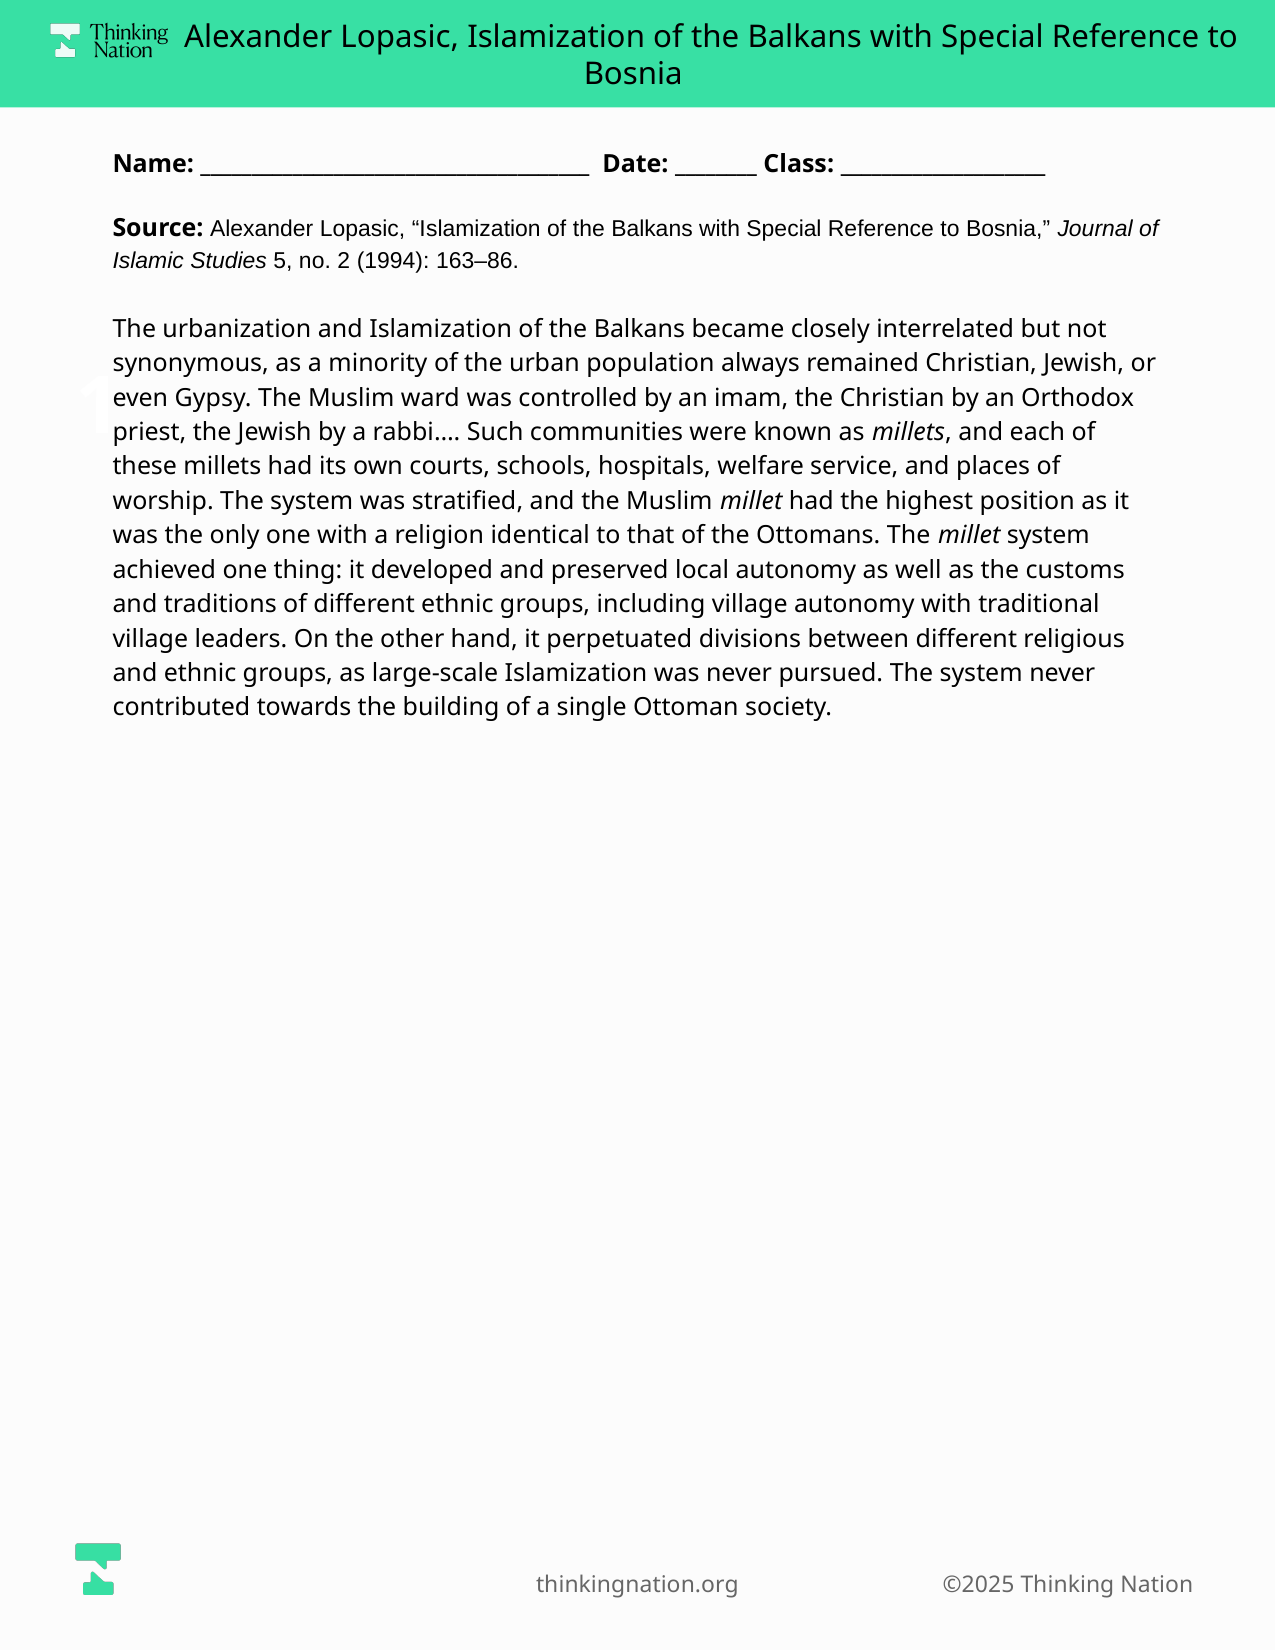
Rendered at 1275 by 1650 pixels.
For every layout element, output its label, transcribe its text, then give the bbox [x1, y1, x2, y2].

text_box 1 [30, 315, 165, 450]
text_box Alexander Lopasic, Islamization of the Balkans with Special Reference to Bosnia [0, 0, 1275, 108]
picture [36, 12, 172, 69]
text_box Name: ______________________________________ Date: ________ Class: ____________________ Source: Alexander Lopasic, “Islamization of the Balkans with Special Reference to Bosnia,” Journal of Islamic Studies 5, no. 2 (1994): 163–86. The urbanization and Islamization of the Balkans became closely interrelated but not synonymous, as a minority of the urban population always remained Christian, Jewish, or even Gypsy. The Muslim ward was controlled by an imam, the Christian by an Orthodox priest, the Jewish by a rabbi…. Such communities were known as millets, and each of these millets had its own courts, schools, hospitals, welfare service, and places of worship. The system was stratified, and the Muslim millet had the highest position as it was the only one with a religion identical to that of the Ottomans. The millet system achieved one thing: it developed and preserved local autonomy as well as the customs and traditions of different ethnic groups, including village autonomy with traditional village leaders. On the other hand, it perpetuated divisions between different religious and ethnic groups, as large-scale Islamization was never pursued. The system never contributed towards the building of a single Ottoman society. [97, 132, 1178, 805]
picture [62, 1533, 134, 1605]
text_box thinkingnation.org [486, 1553, 789, 1605]
text_box ©2025 Thinking Nation [907, 1553, 1210, 1605]
